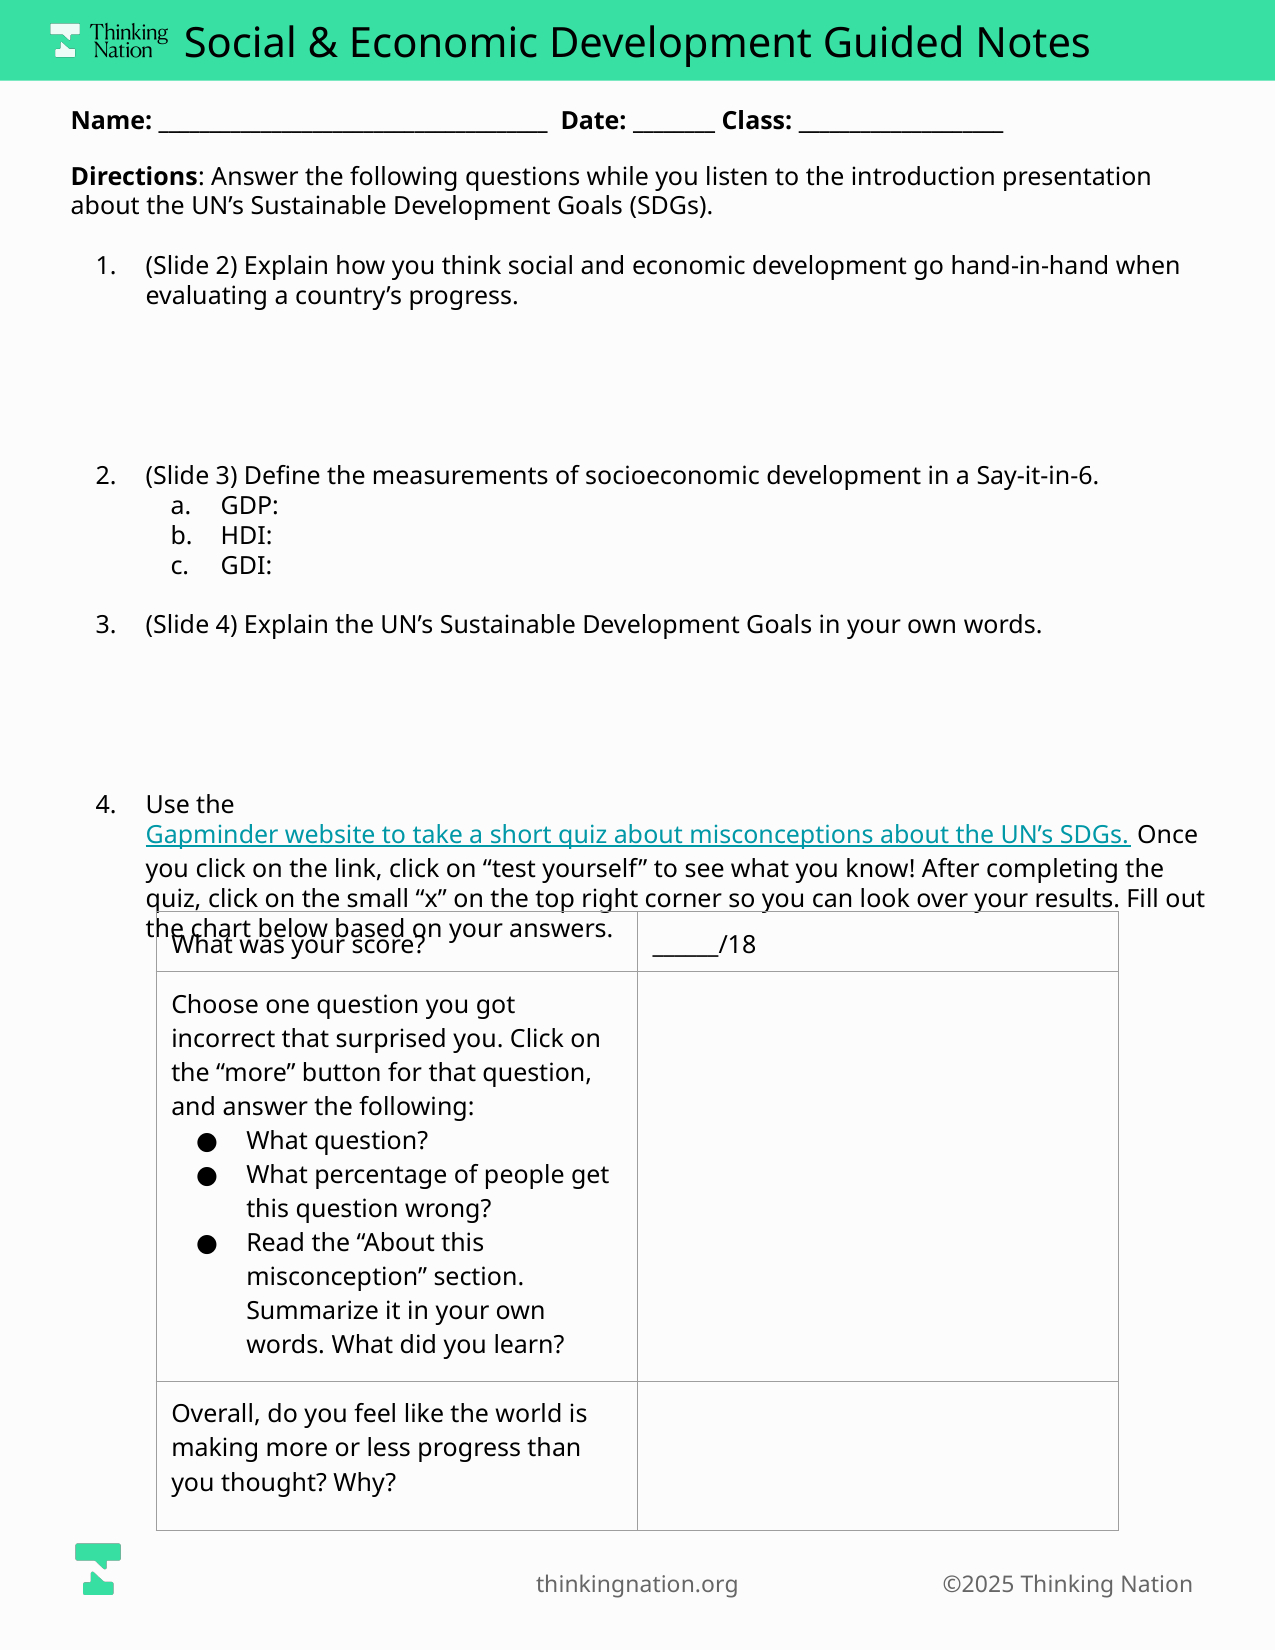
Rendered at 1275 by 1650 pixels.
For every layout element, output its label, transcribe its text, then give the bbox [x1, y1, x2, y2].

picture [36, 12, 172, 69]
text_box ©2025 Thinking Nation [907, 1553, 1210, 1605]
table_cell [638, 972, 1118, 1381]
text_box Directions: Answer the following questions while you listen to the introduction presentation about the UN’s Sustainable Development Goals (SDGs). (Slide 2) Explain how you think social and economic development go hand-in-hand when evaluating a country’s progress. (Slide 3) Define the measurements of socioeconomic development in a Say-it-in-6. GDP: HDI: GDI: (Slide 4) Explain the UN’s Sustainable Development Goals in your own words. Use the Gapminder website to take a short quiz about misconceptions about the UN’s SDGs. Once you click on the link, click on “test yourself” to see what you know! After completing the quiz, click on the small “x” on the top right corner so you can look over your results. Fill out the chart below based on your answers. [55, 149, 1223, 988]
table_cell Overall, do you feel like the world is making more or less progress than you thought? Why? [157, 1382, 637, 1530]
table_cell Choose one question you got incorrect that surprised you. Click on the “more” button for that question, and answer the following: What question? What percentage of people get this question wrong? Read the “About this misconception” section. Summarize it in your own words. What did you learn? [157, 972, 637, 1381]
picture [62, 1533, 134, 1605]
table_cell [638, 1382, 1118, 1530]
text_box Name: ______________________________________ Date: ________ Class: ____________________ [55, 89, 1223, 149]
table_header ______/18 [638, 912, 1118, 971]
table_header What was your score? [157, 912, 637, 971]
text_box thinkingnation.org [486, 1553, 789, 1605]
text_box Social & Economic Development Guided Notes [0, 0, 1275, 81]
